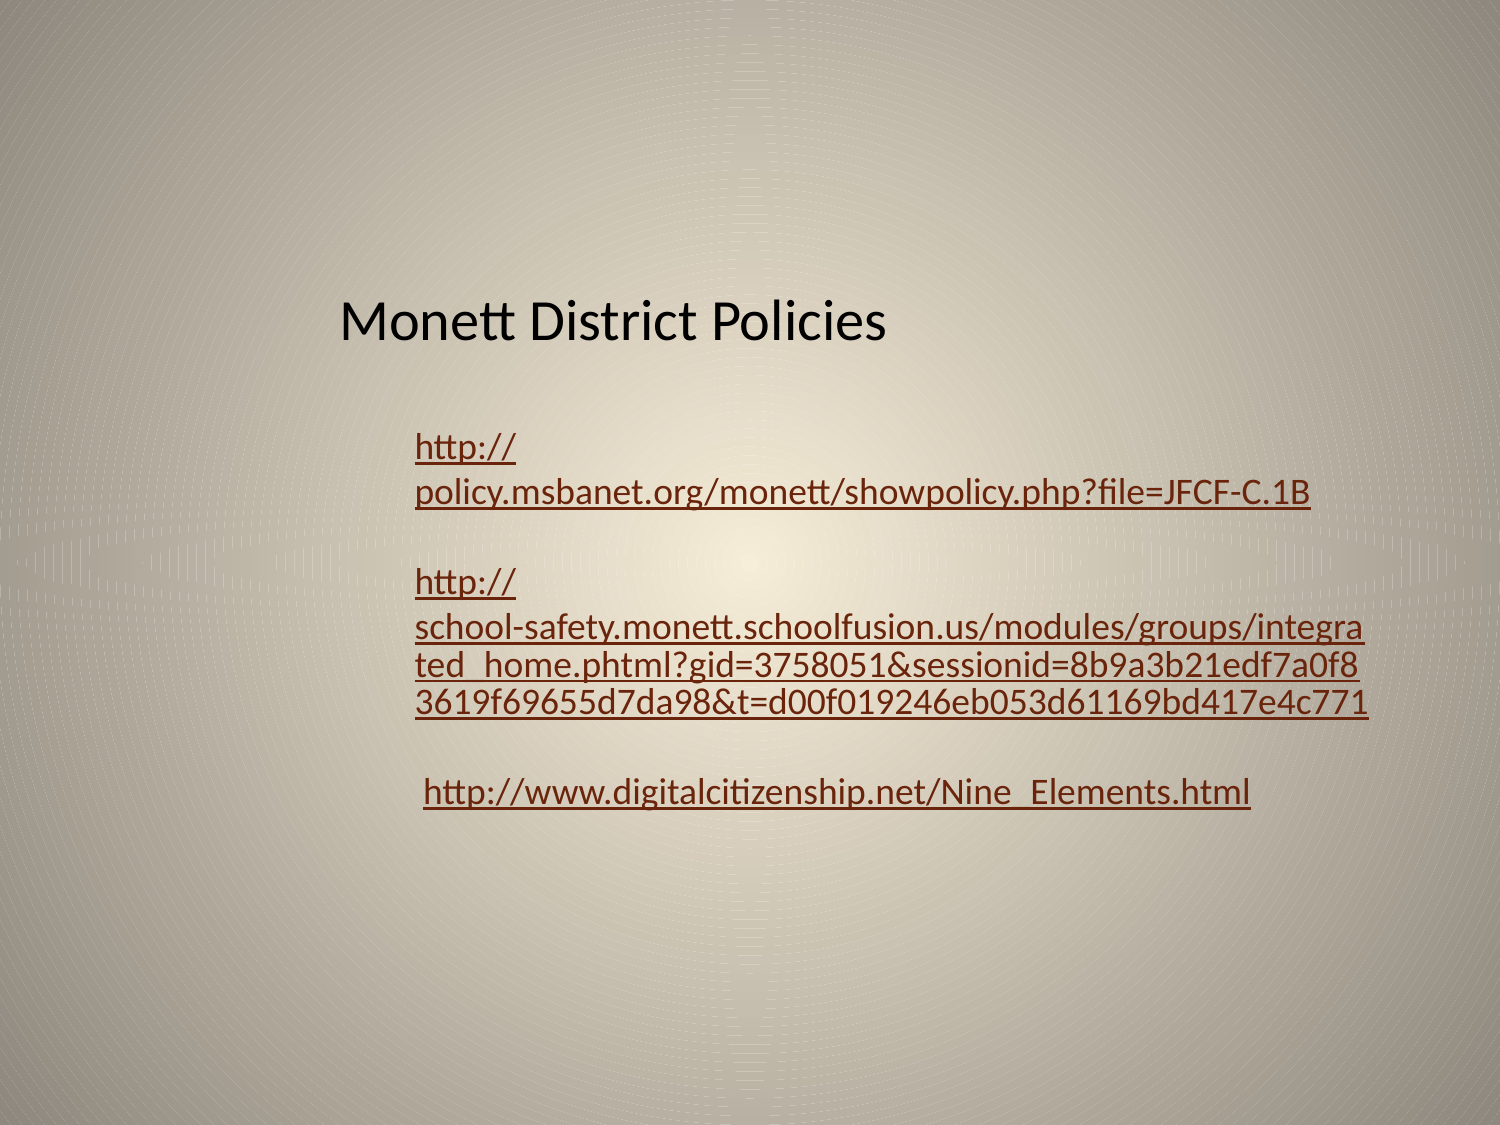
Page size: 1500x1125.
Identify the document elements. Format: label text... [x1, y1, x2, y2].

text_box Monett District Policies http://policy.msbanet.org/monett/showpolicy.php?file=JFCF-C.1B http://school-safety.monett.schoolfusion.us/modules/groups/integrated_home.phtml?gid=3758051&sessionid=8b9a3b21edf7a0f83619f69655d7da98&t=d00f019246eb053d61169bd417e4c771 http://www.digitalcitizenship.net/Nine_Elements.html [174, 274, 1388, 745]
